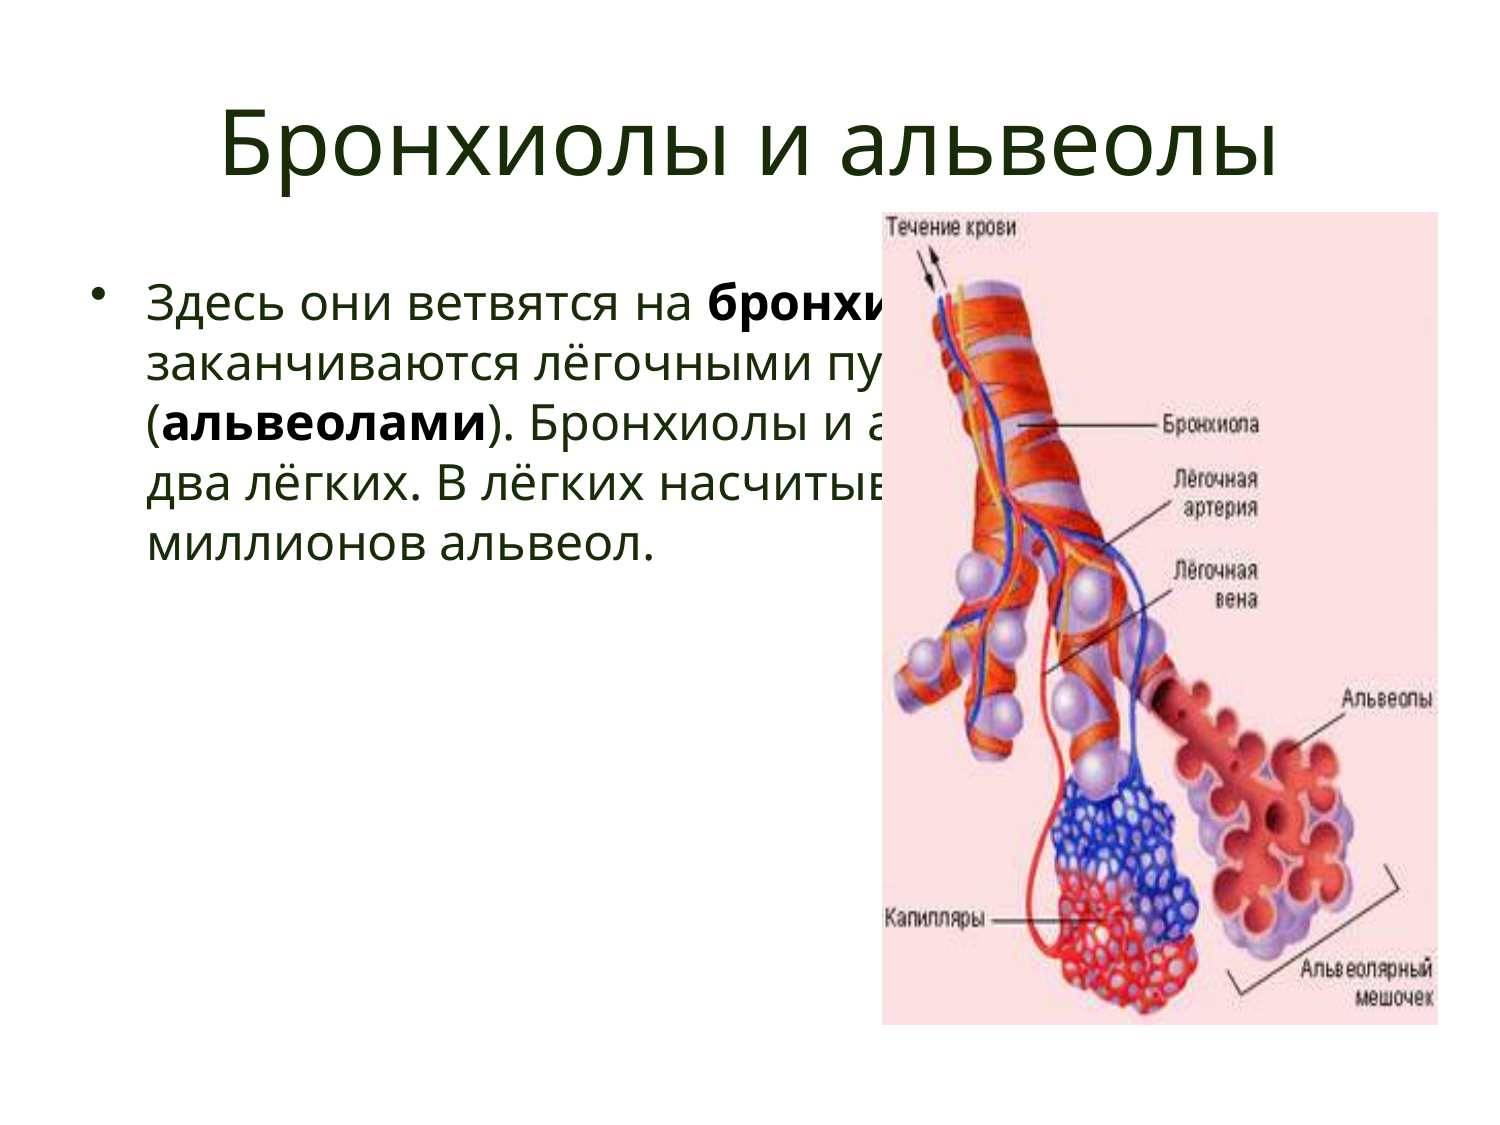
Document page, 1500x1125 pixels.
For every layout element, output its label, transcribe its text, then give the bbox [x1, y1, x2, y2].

list Здесь они ветвятся на бронхиолы и заканчиваются лёгочными пузырьками (альвеолами). Бронхиолы и альвеолы образуют два лёгких. В лёгких насчитывается более 300 миллионов альвеол. [74, 262, 877, 1006]
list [882, 212, 1438, 1026]
title Бронхиолы и альвеолы [74, 44, 1426, 233]
